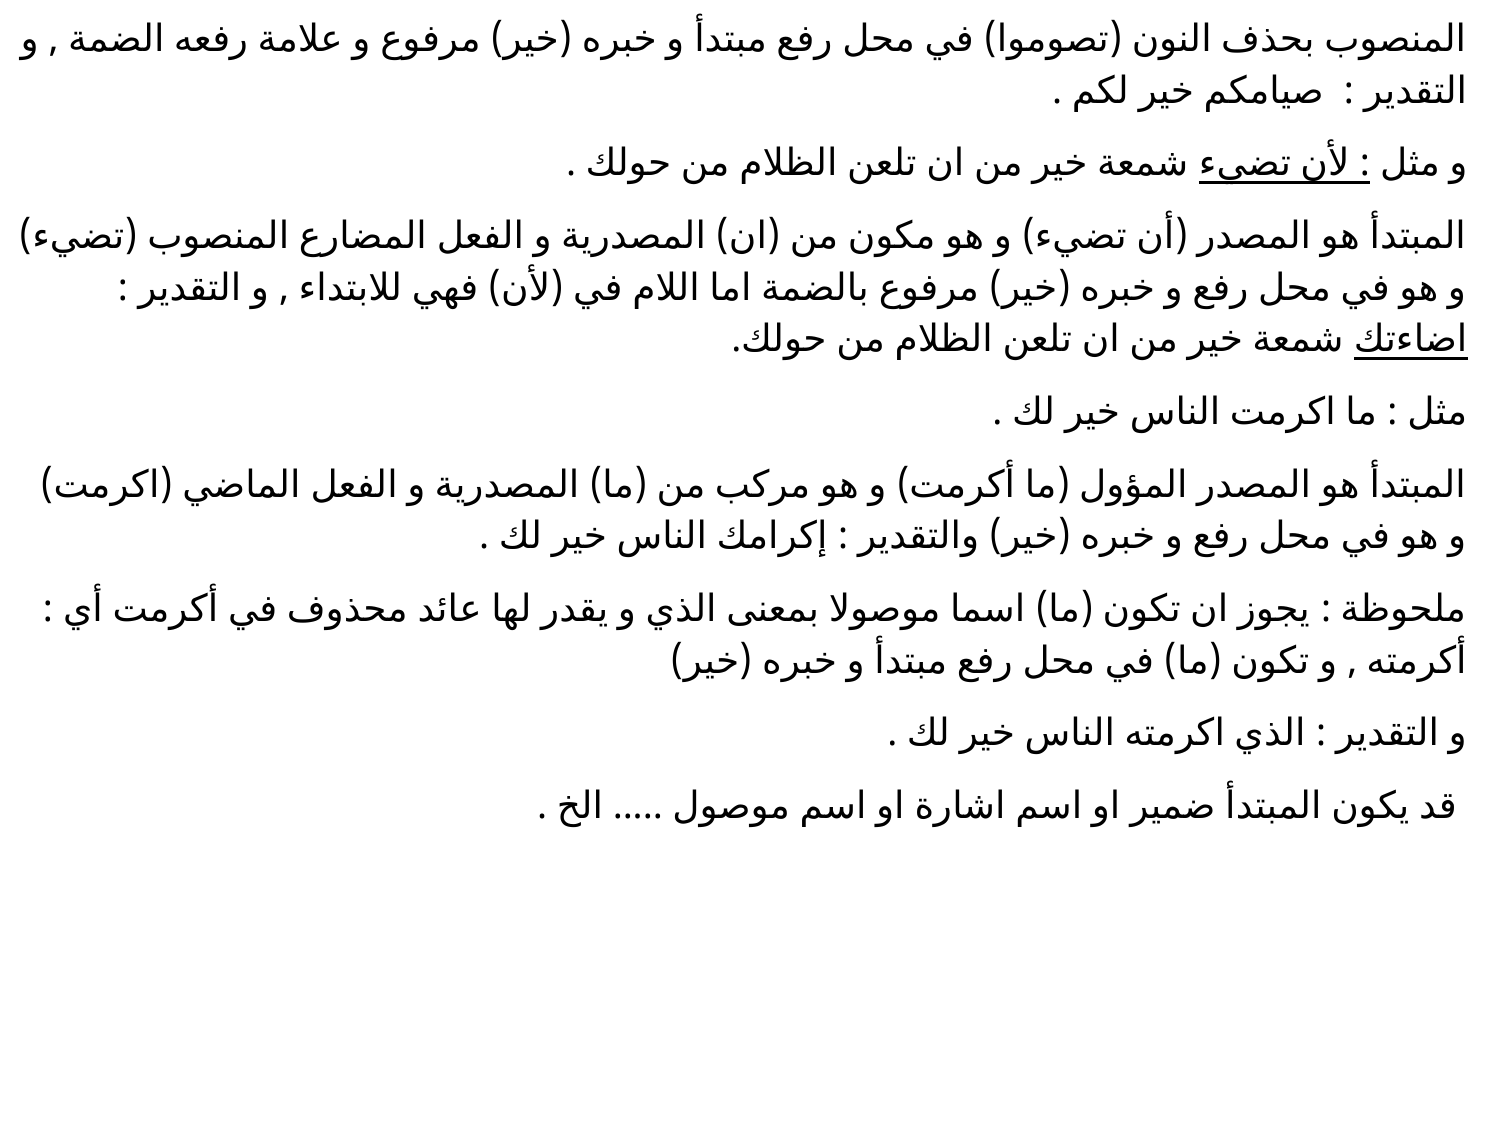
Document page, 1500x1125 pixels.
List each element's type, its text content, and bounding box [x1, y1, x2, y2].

text_box المنصوب بحذف النون (تصوموا) في محل رفع مبتدأ و خبره (خير) مرفوع و علامة رفعه الضمة , و التقدير : صيامكم خير لكم . و مثل : لأن تضيء شمعة خير من ان تلعن الظلام من حولك . المبتدأ هو المصدر (أن تضيء) و هو مكون من (ان) المصدرية و الفعل المضارع المنصوب (تضيء) و هو في محل رفع و خبره (خير) مرفوع بالضمة اما اللام في (لأن) فهي للابتداء , و التقدير : اضاءتك شمعة خير من ان تلعن الظلام من حولك. مثل : ما اكرمت الناس خير لك . المبتدأ هو المصدر المؤول (ما أكرمت) و هو مركب من (ما) المصدرية و الفعل الماضي (اكرمت) و هو في محل رفع و خبره (خير) والتقدير : إكرامك الناس خير لك . ملحوظة : يجوز ان تكون (ما) اسما موصولا بمعنى الذي و يقدر لها عائد محذوف في أكرمت أي : أكرمته , و تكون (ما) في محل رفع مبتدأ و خبره (خير) و التقدير : الذي اكرمته الناس خير لك . قد يكون المبتدأ ضمير او اسم اشارة او اسم موصول ..... الخ . [0, 0, 1483, 906]
